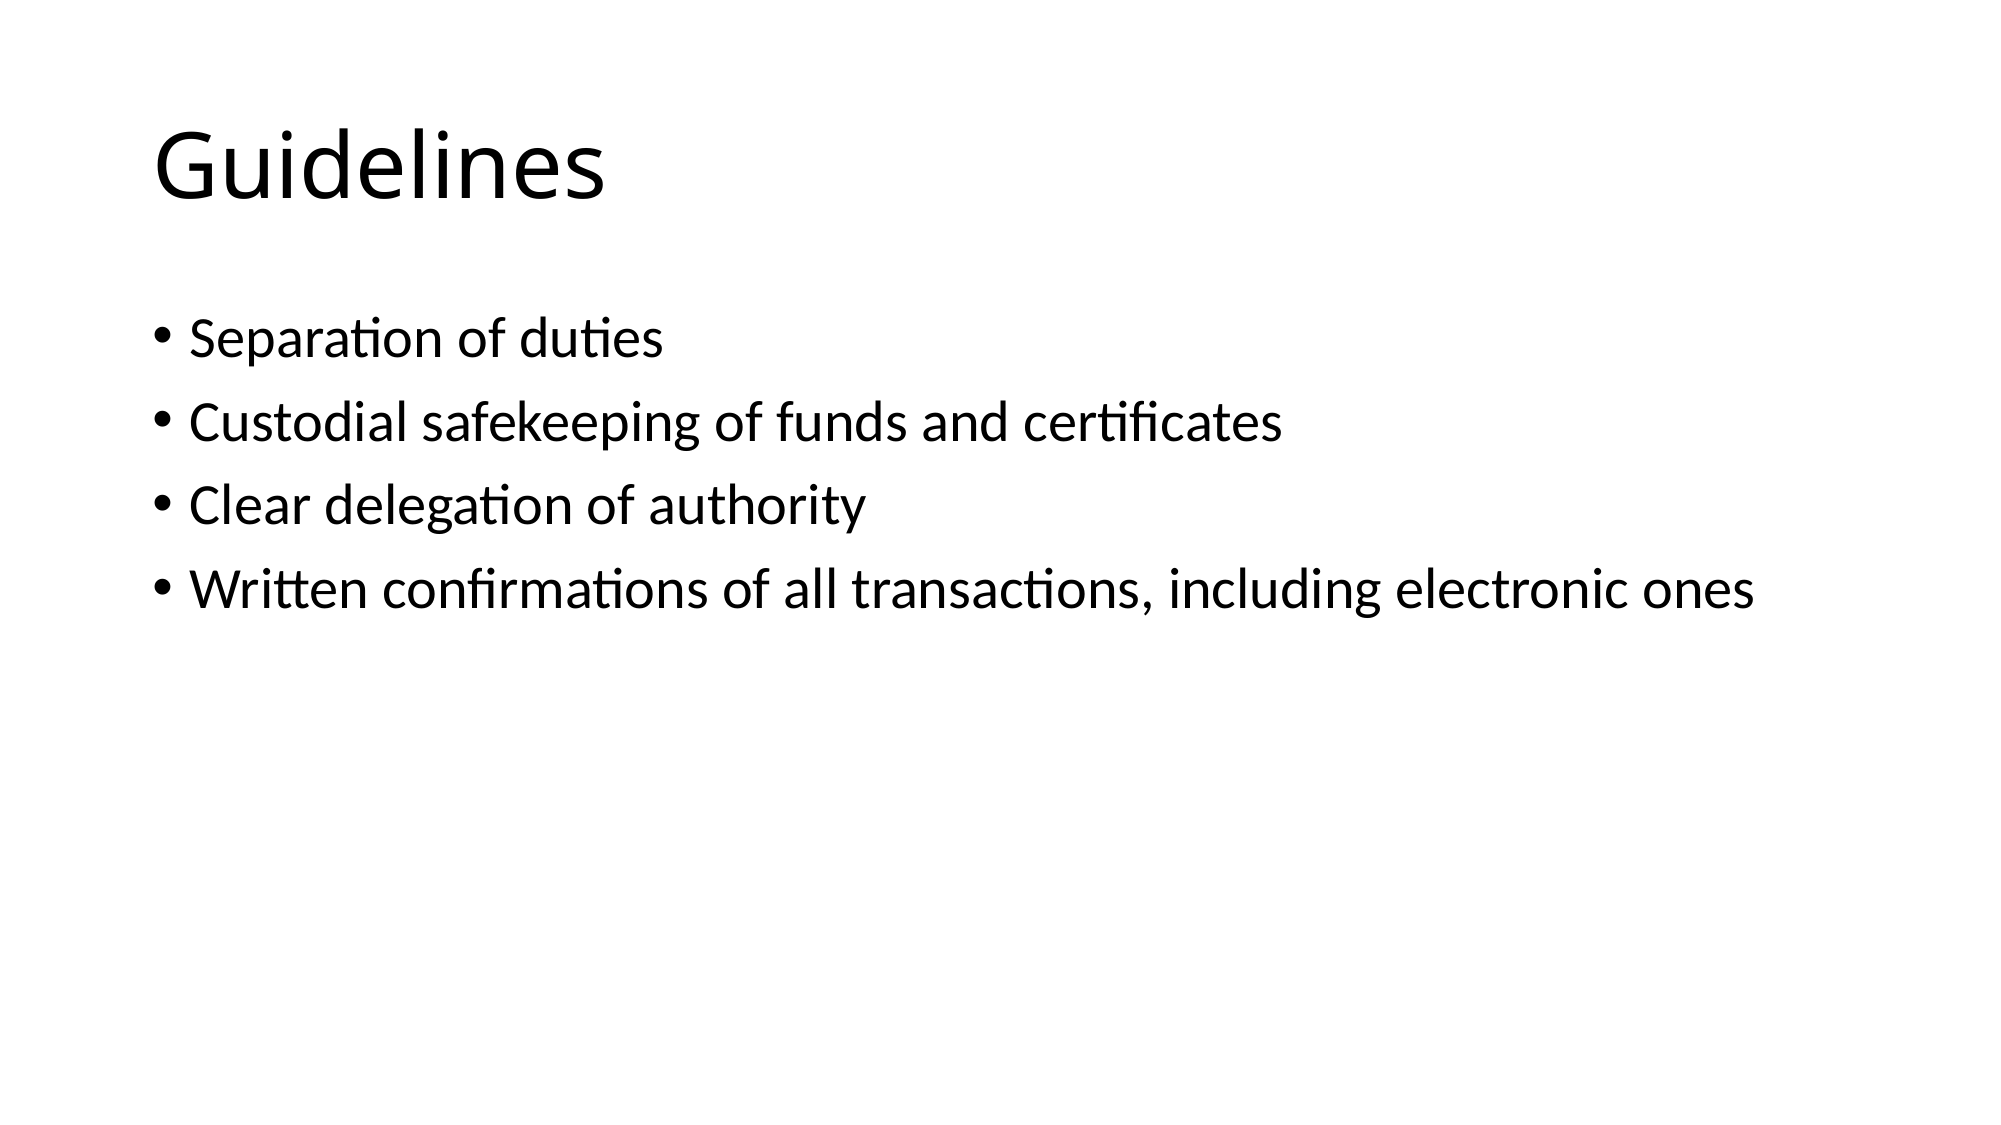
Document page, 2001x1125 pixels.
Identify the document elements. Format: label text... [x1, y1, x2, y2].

title Guidelines [137, 59, 1863, 278]
list Separation of duties Custodial safekeeping of funds and certificates Clear delegation of authority Written confirmations of all transactions, including electronic ones [137, 299, 1863, 1014]
